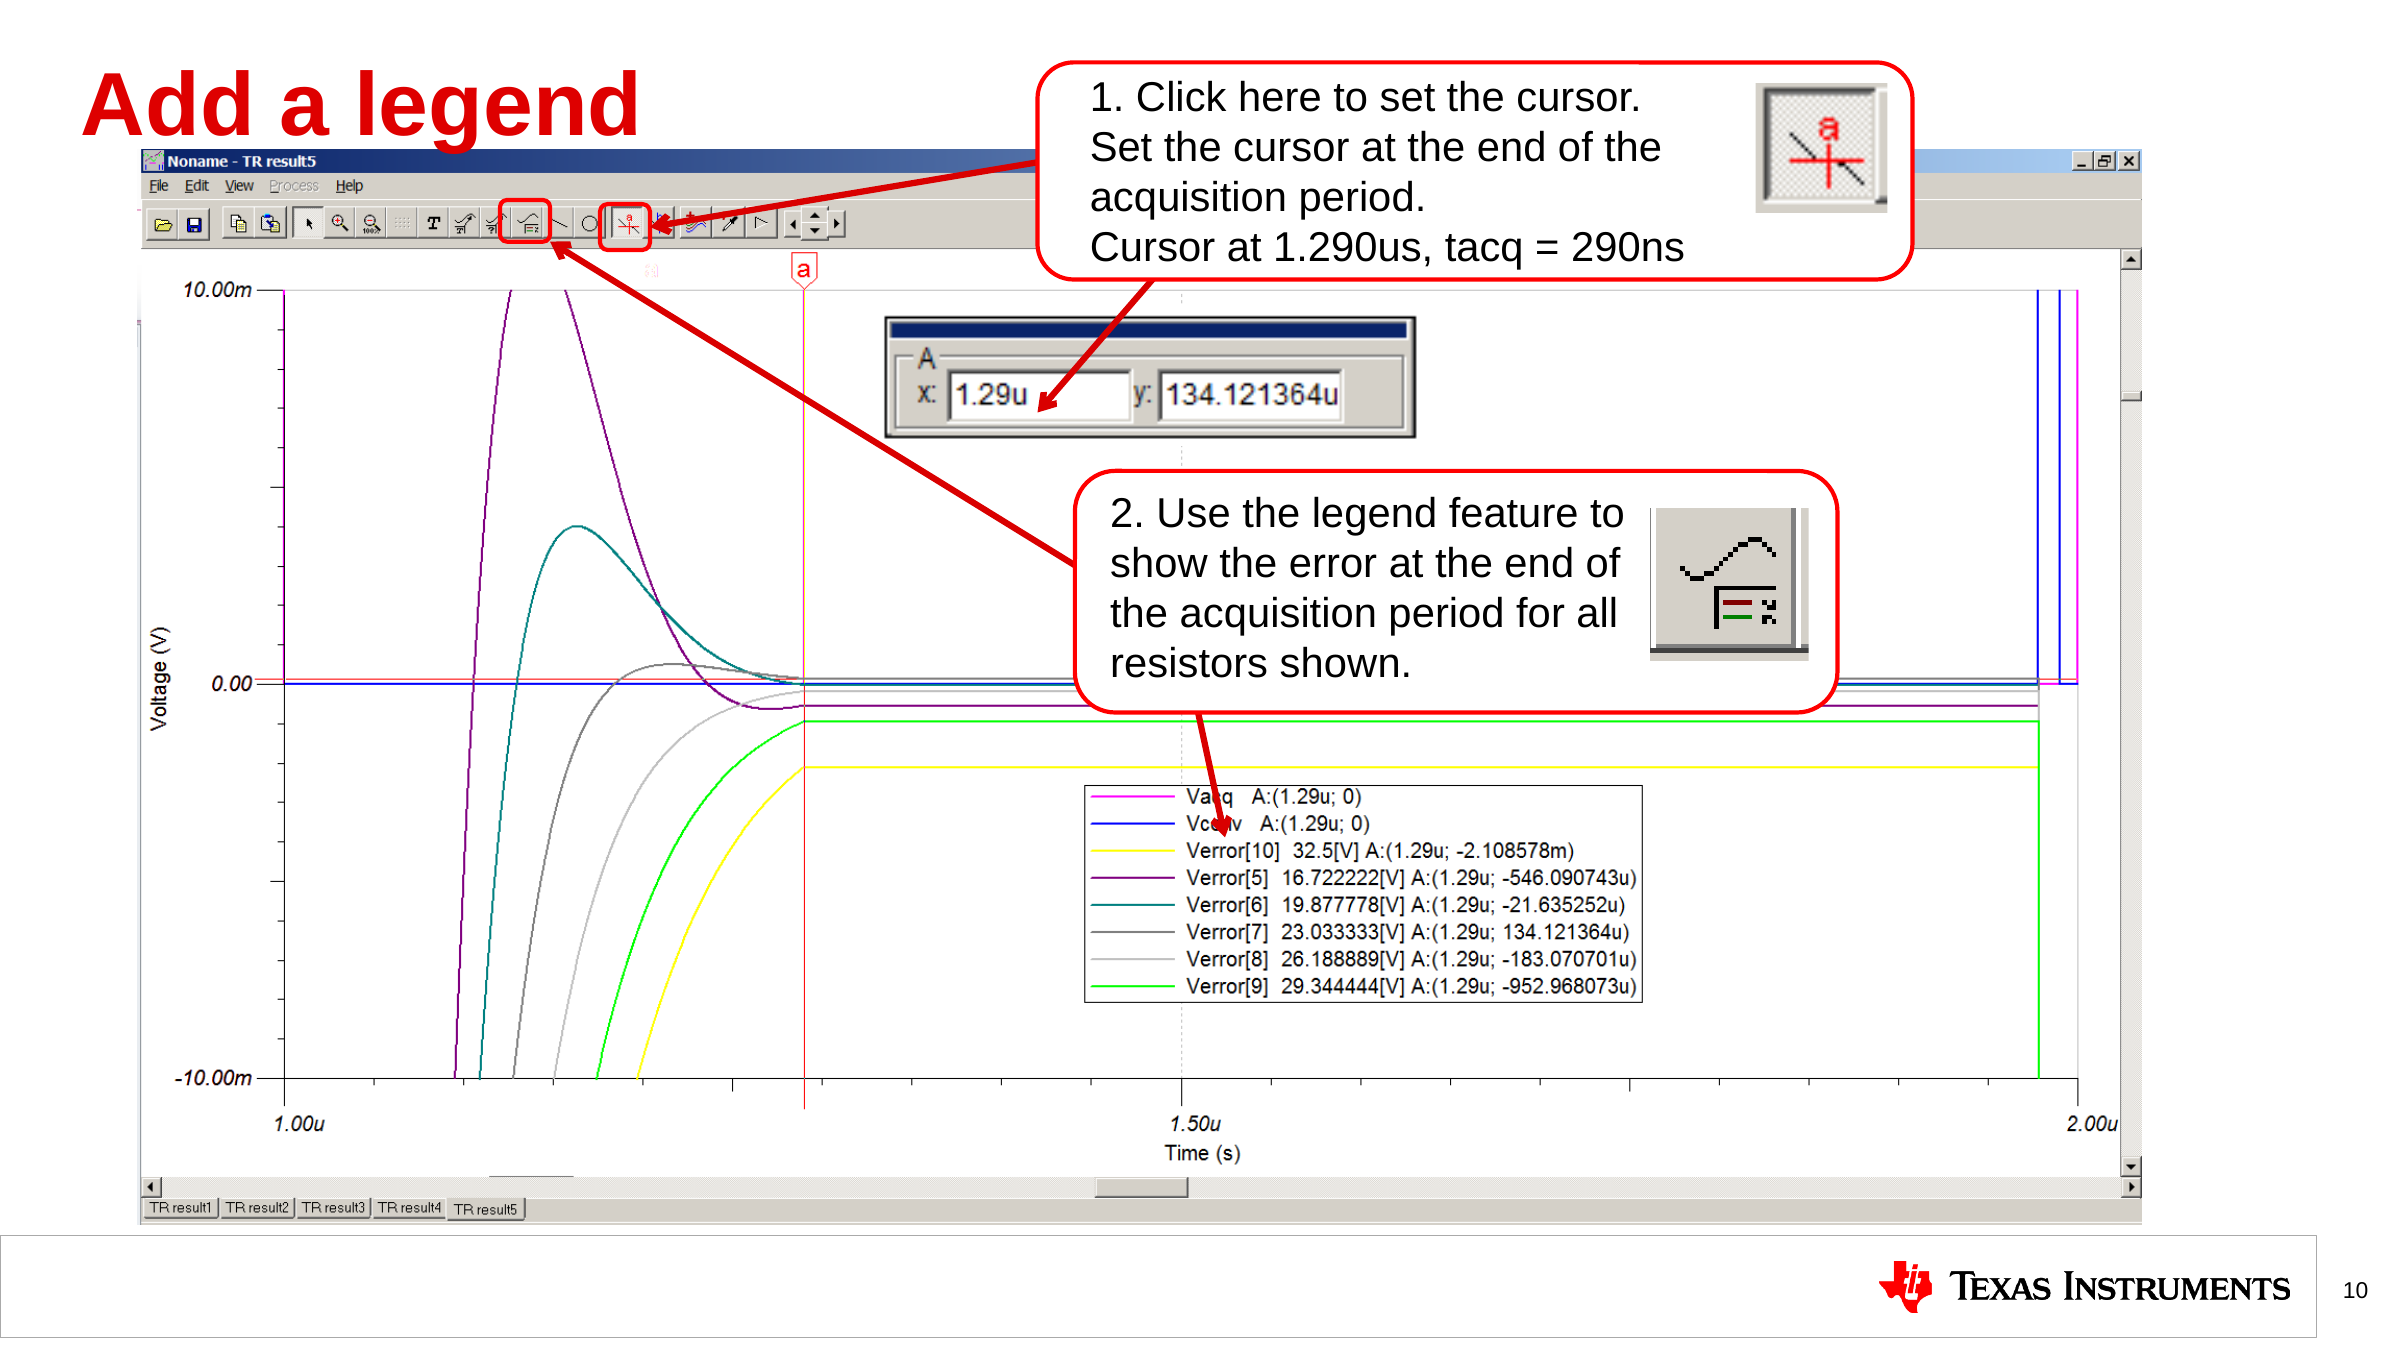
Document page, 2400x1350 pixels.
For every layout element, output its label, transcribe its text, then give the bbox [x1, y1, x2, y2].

picture [137, 149, 2142, 1226]
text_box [599, 62, 1913, 413]
slide_number 10 [1828, 1265, 2389, 1307]
picture [1879, 1261, 2290, 1265]
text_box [499, 199, 1838, 838]
picture [1879, 1307, 2290, 1313]
title Add a legend [60, 27, 2282, 189]
